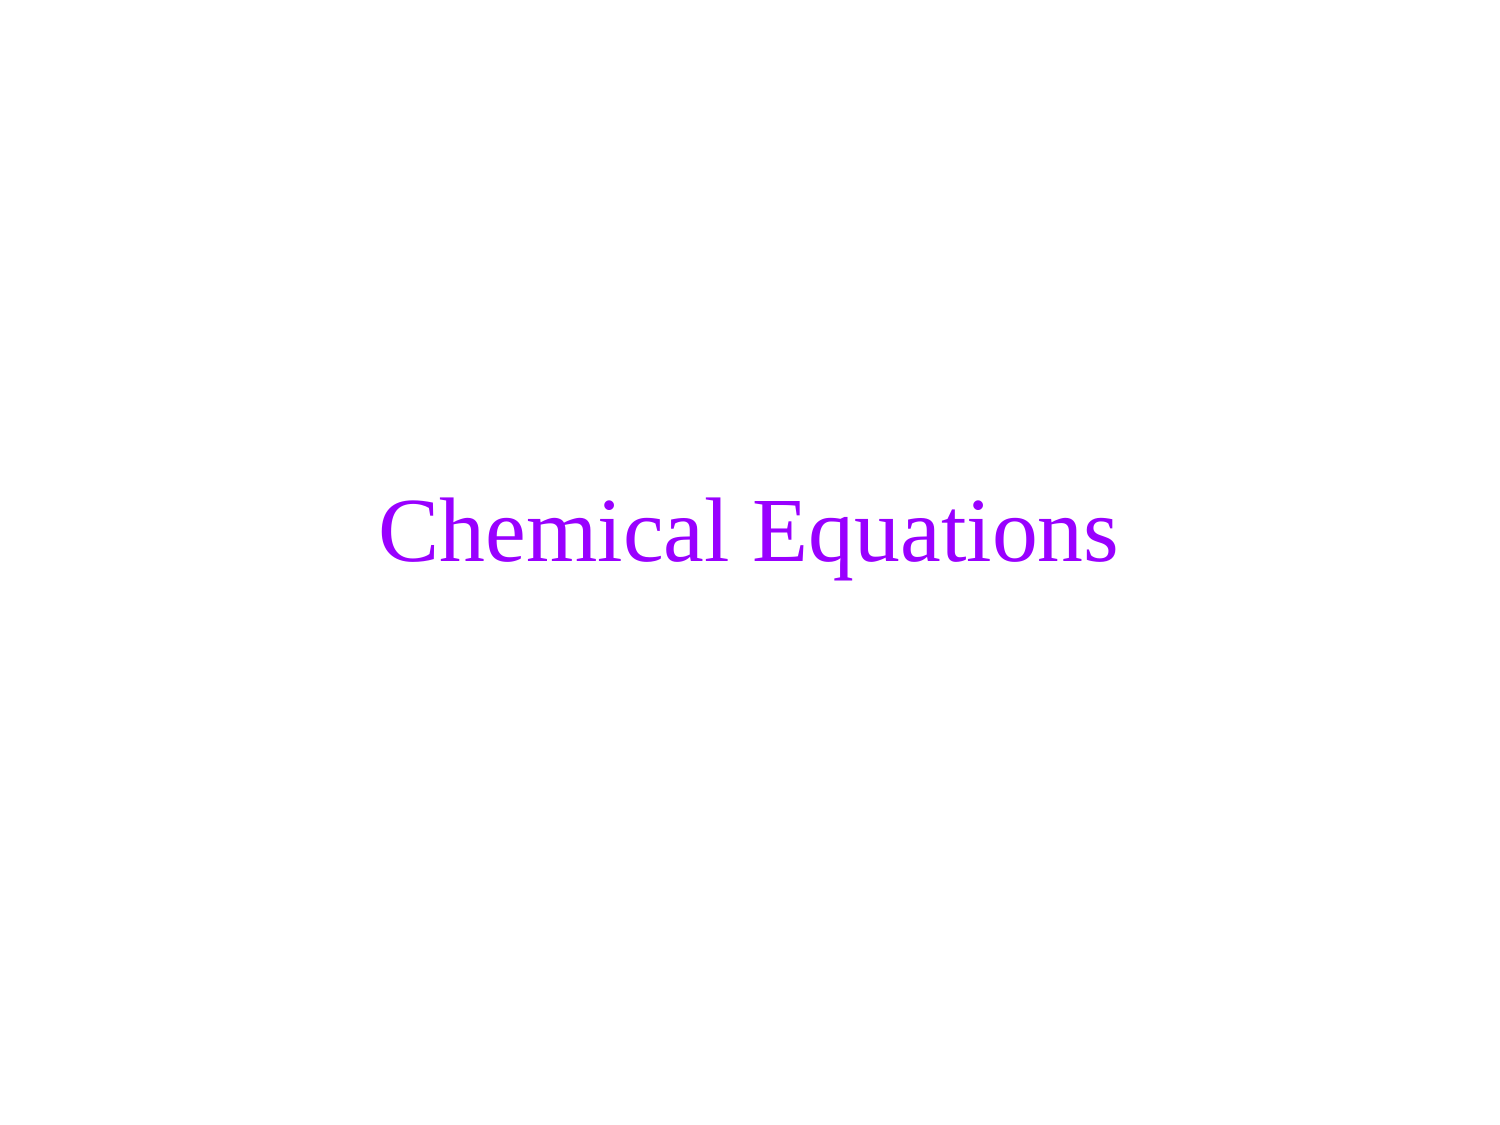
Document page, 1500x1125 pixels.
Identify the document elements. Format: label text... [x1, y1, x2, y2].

text_box Chemical Equations [112, 430, 1388, 619]
